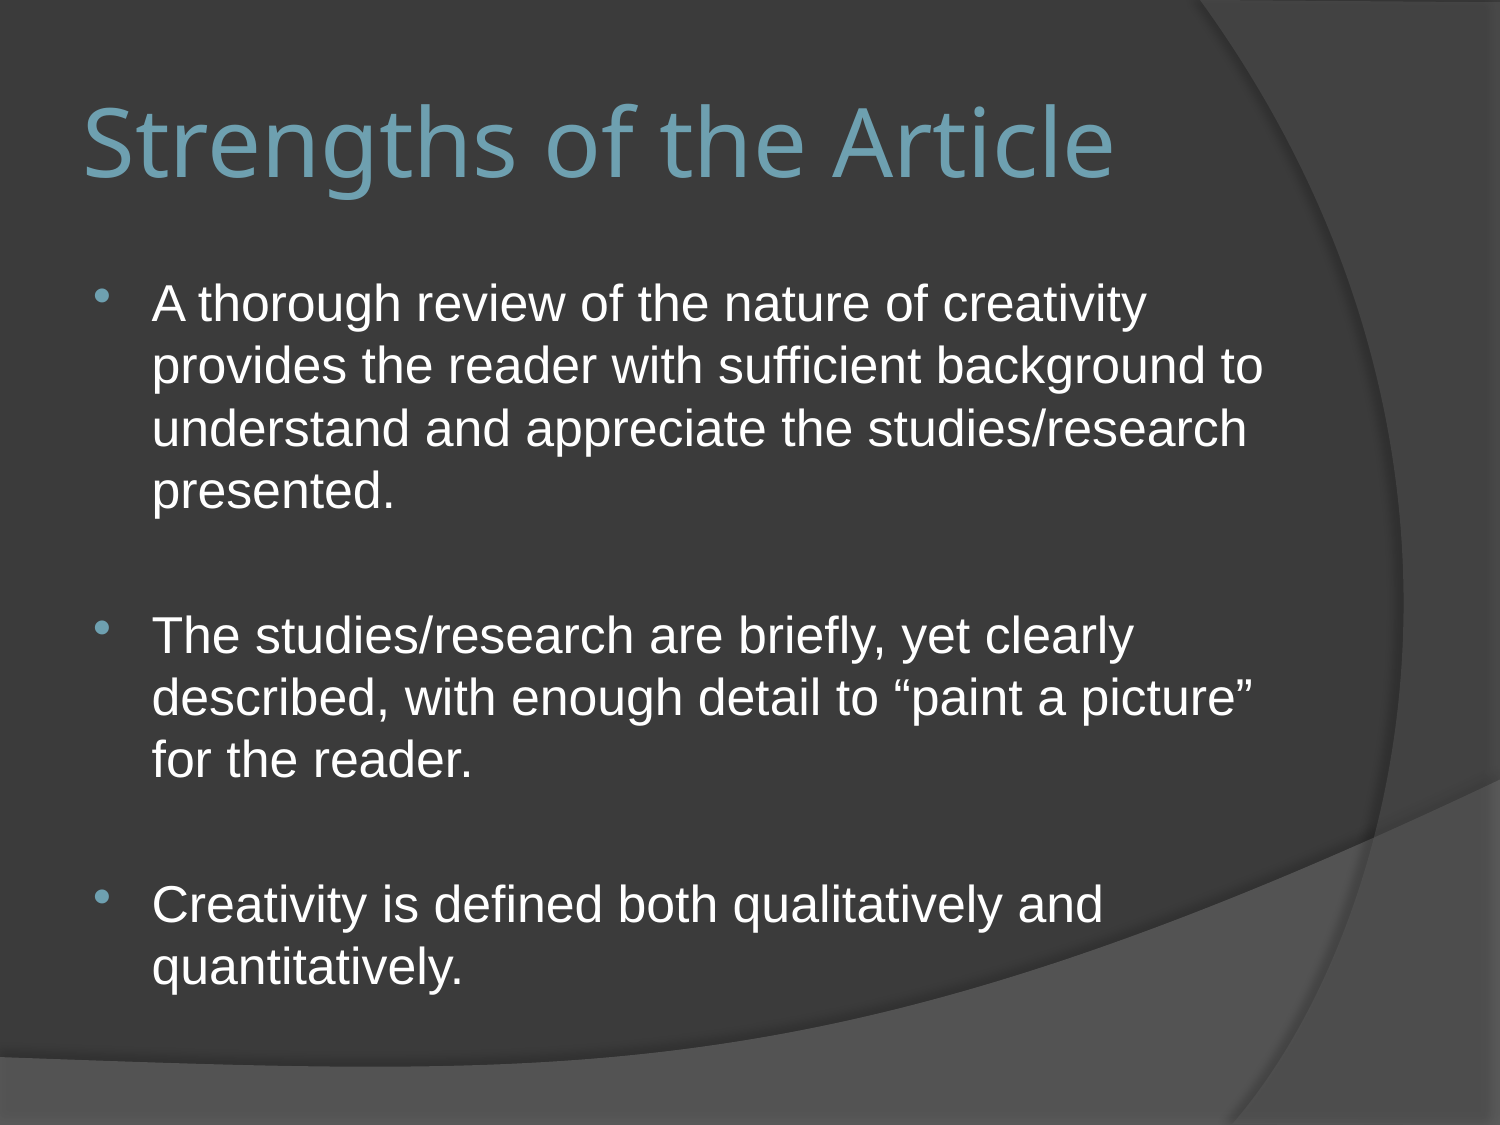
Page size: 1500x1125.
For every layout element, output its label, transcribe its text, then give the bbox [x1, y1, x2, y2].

list A thorough review of the nature of creativity provides the reader with sufficient background to understand and appreciate the studies/research presented. The studies/research are briefly, yet clearly described, with enough detail to “paint a picture” for the reader. Creativity is defined both qualitatively and quantitatively. [75, 262, 1300, 1005]
title Strengths of the Article [75, 45, 1300, 233]
